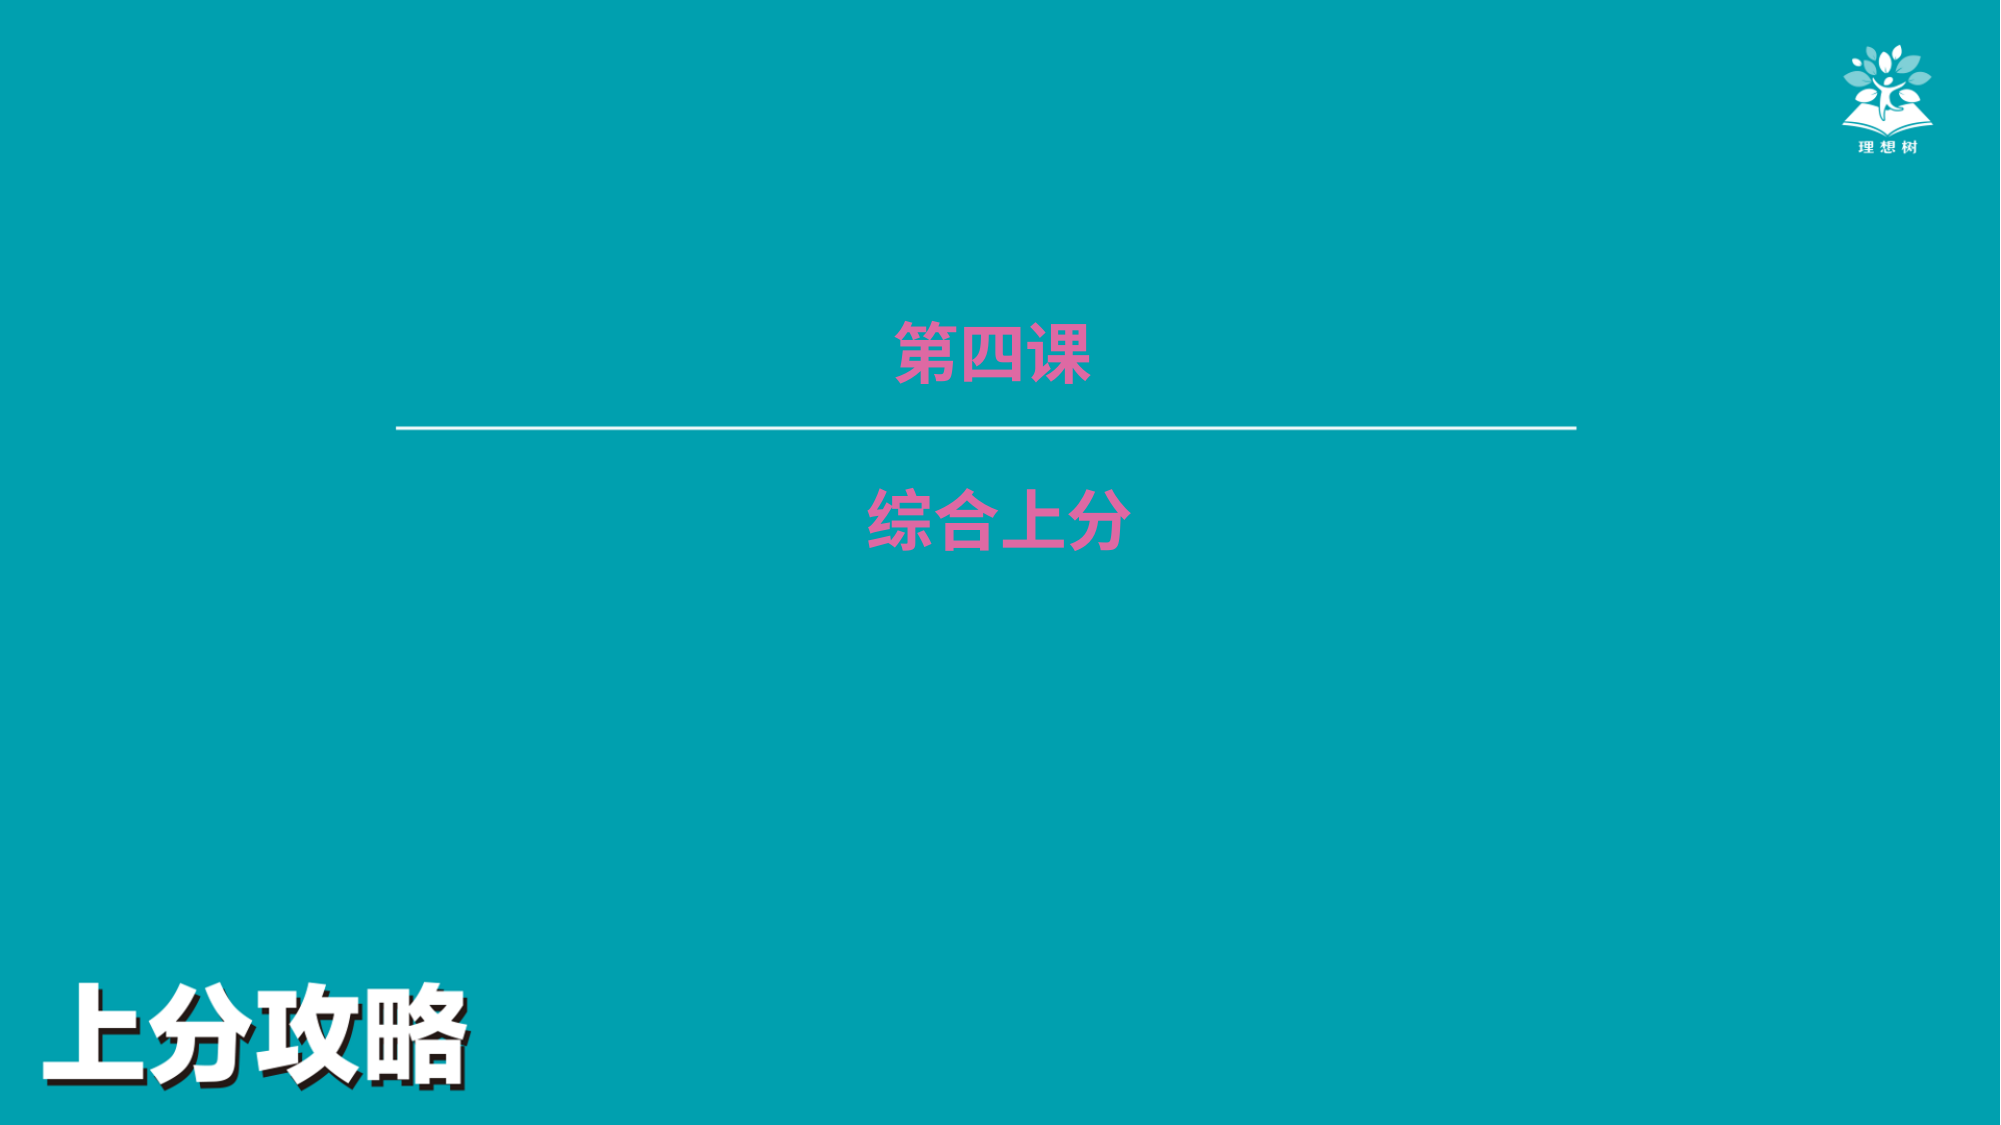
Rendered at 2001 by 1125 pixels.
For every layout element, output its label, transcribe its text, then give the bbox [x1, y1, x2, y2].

picture [0, 487, 2000, 1125]
picture [0, 0, 2000, 380]
text_box 第四课 综合上分 [0, 380, 2000, 487]
